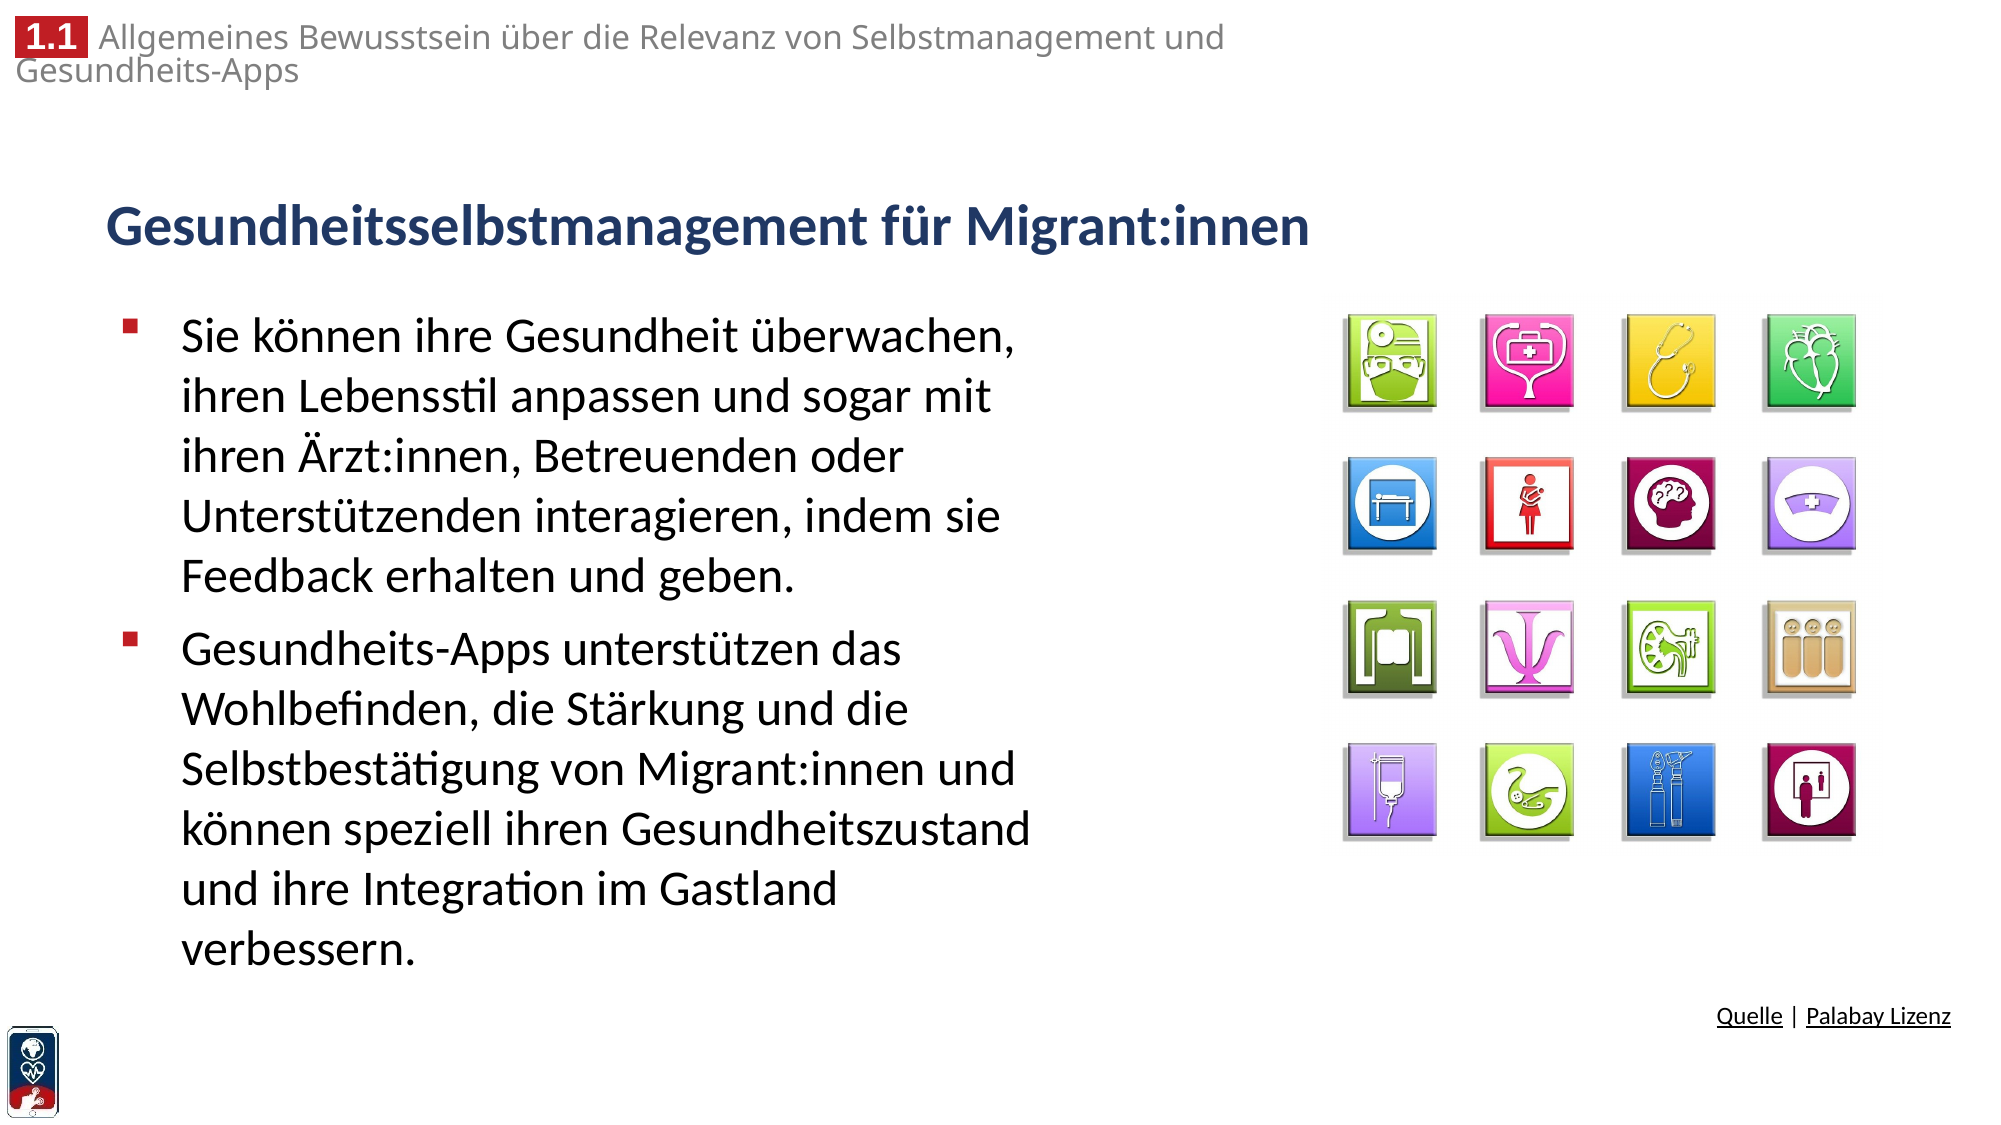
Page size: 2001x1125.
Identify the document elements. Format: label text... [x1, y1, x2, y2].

list Sie können ihre Gesundheit überwachen, ihren Lebensstil anpassen und sogar mit ihren Ärzt:innen, Betreuenden oder Unterstützenden interagieren, indem sie Feedback erhalten und geben. Gesundheits-Apps unterstützen das Wohlbefinden, die Stärkung und die Selbstbestätigung von Migrant:innen und können speziell ihren Gesundheitszustand und ihre Integration im Gastland verbessern. [91, 295, 1052, 1094]
picture [1320, 293, 1884, 856]
text_box Quelle | Palabay Lizenz [527, 991, 1967, 1037]
title Gesundheitsselbstmanagement für Migrant:innen [91, 177, 1906, 277]
picture [7, 1026, 59, 1118]
